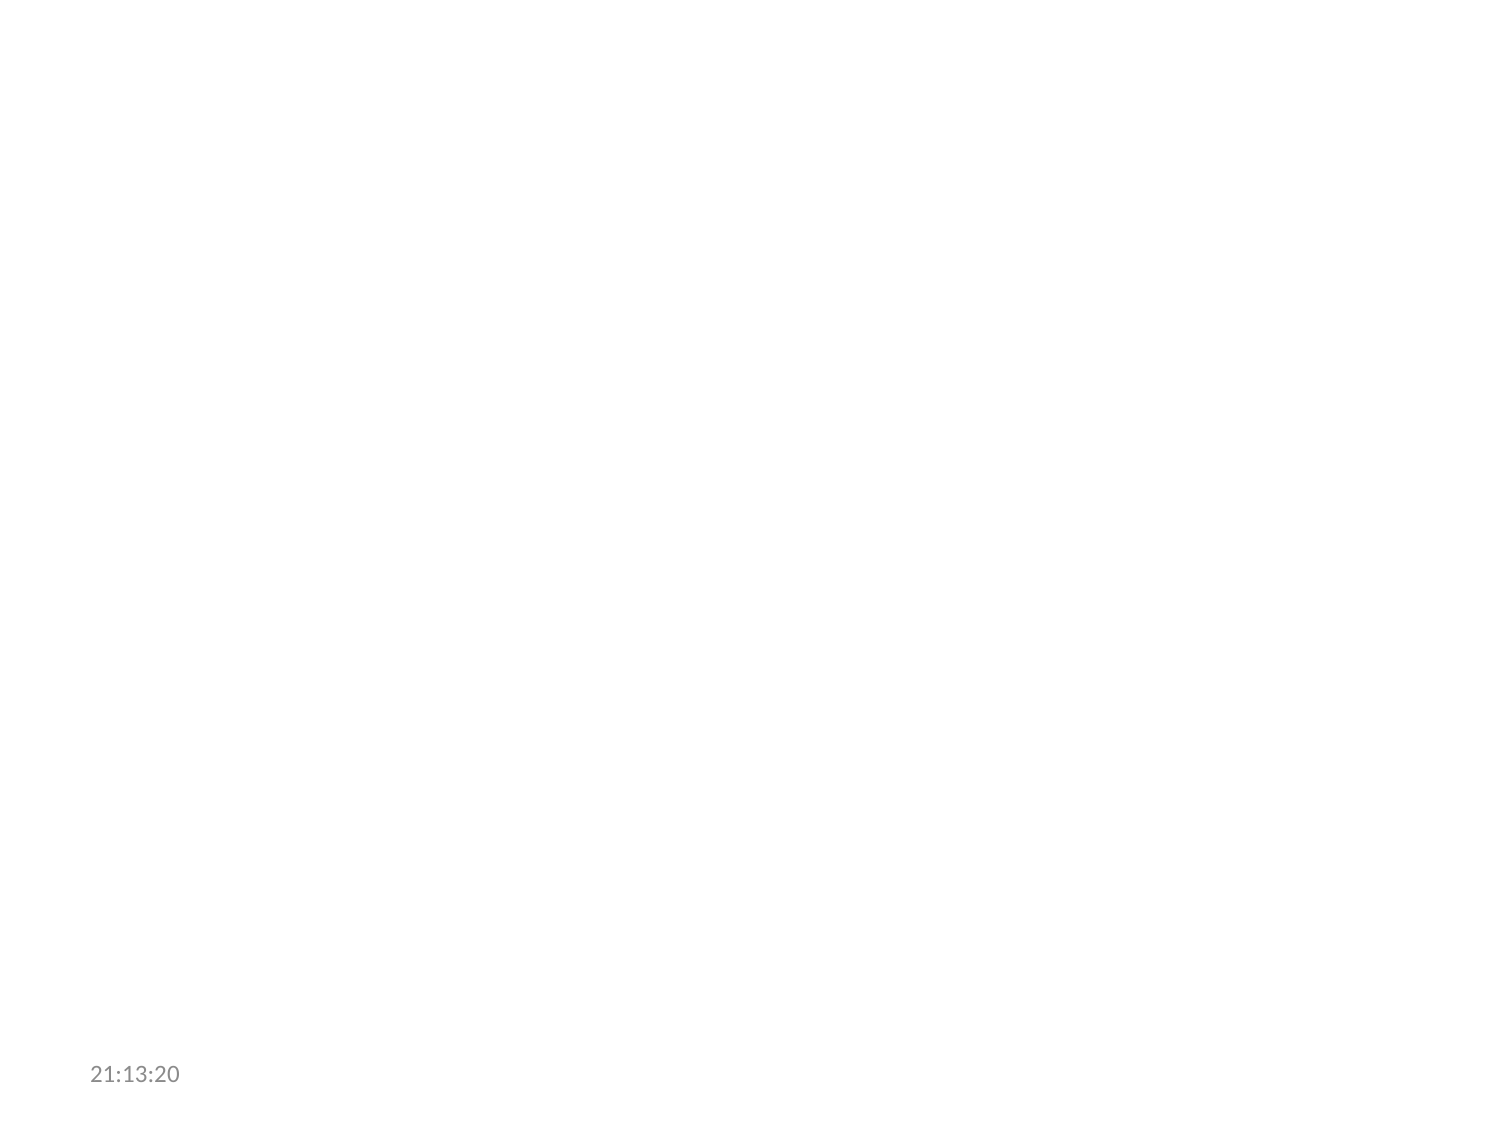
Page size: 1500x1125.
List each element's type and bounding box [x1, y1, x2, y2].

slide_number [75, 1042, 425, 1103]
